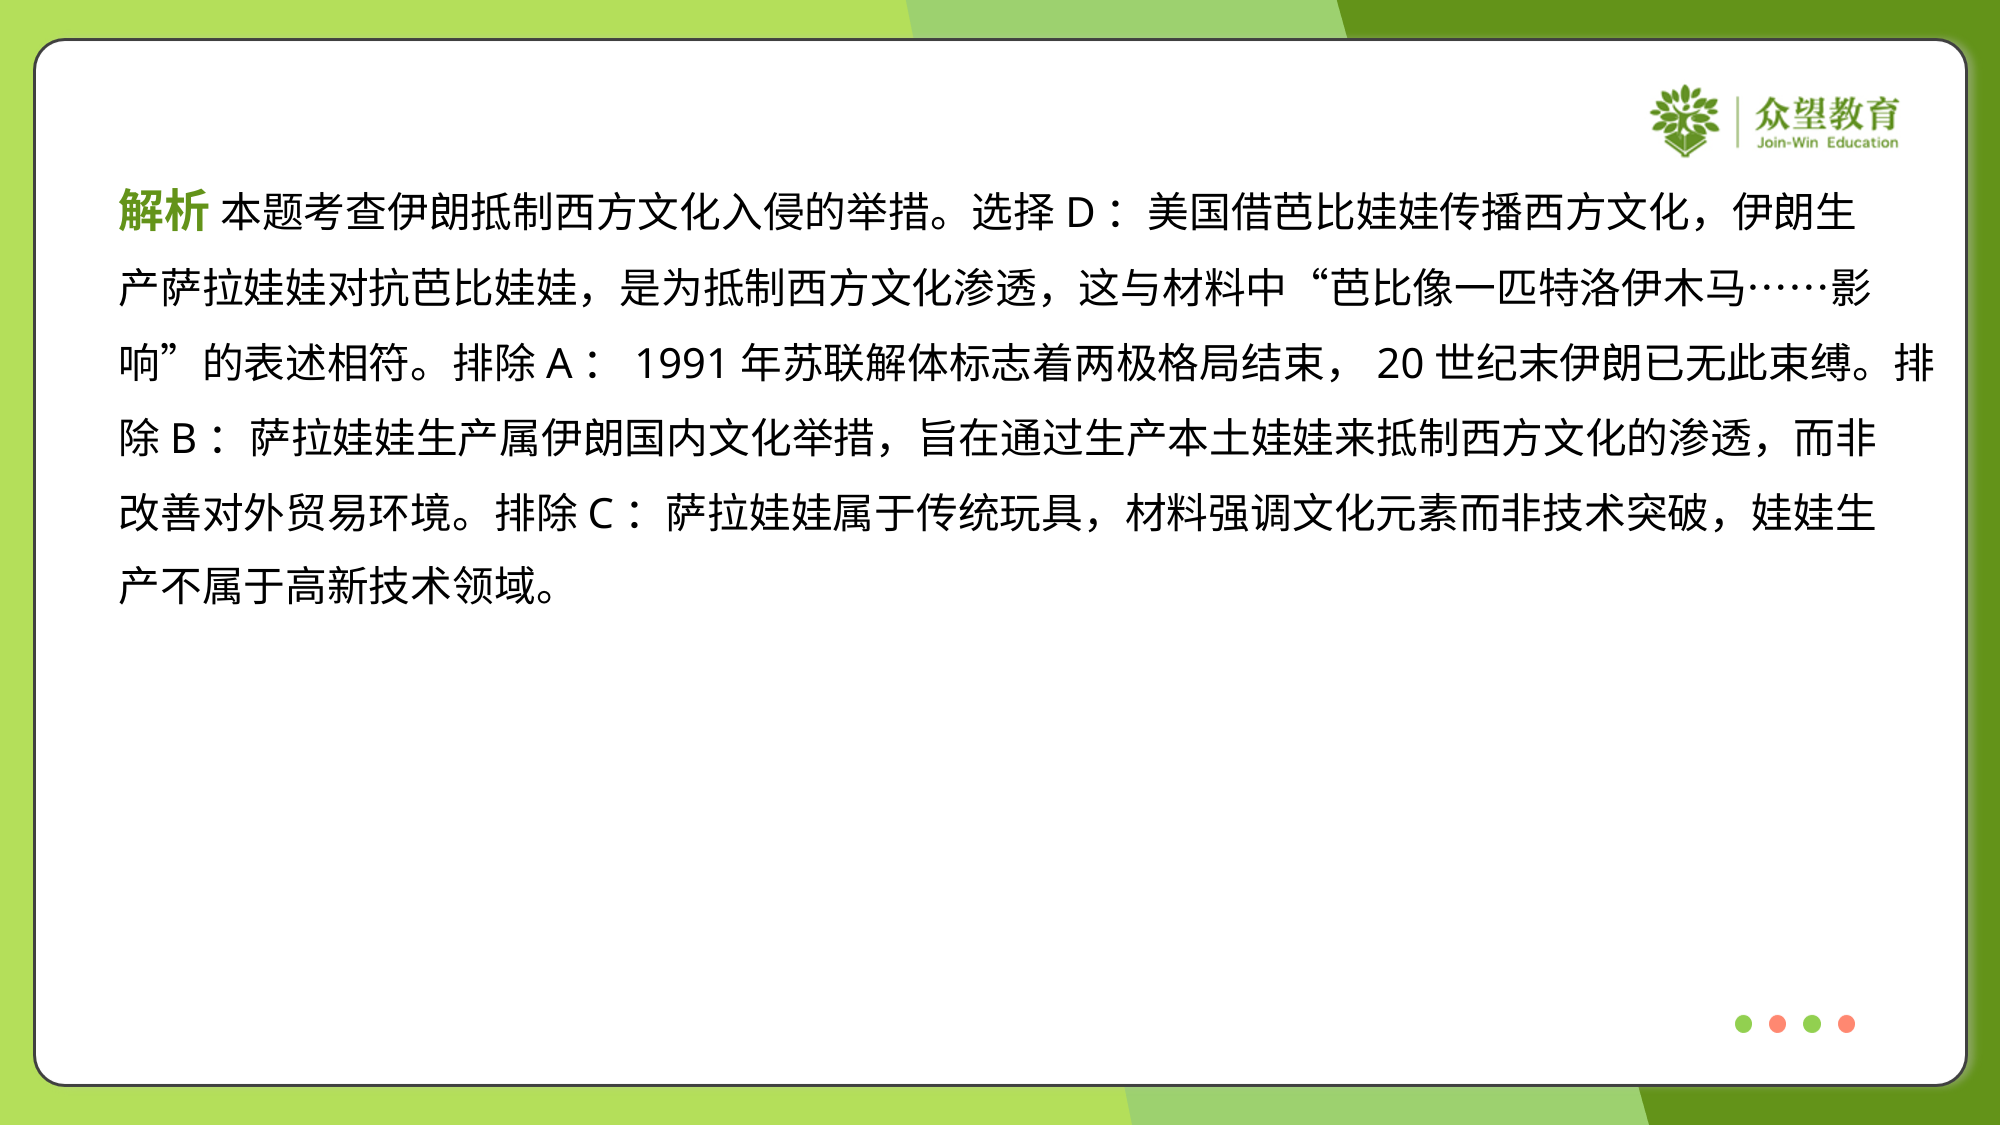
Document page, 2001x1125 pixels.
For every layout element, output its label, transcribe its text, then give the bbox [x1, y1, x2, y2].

text_box 解析 本题考查伊朗抵制西方文化入侵的举措。选择D：美国借芭比娃娃传播西方文化，伊朗生 产萨拉娃娃对抗芭比娃娃，是为抵制西方文化渗透，这与材料中“芭比像一匹特洛伊木马……影 响”的表述相符。排除A：1991年苏联解体标志着两极格局结束，20世纪末伊朗已无此束缚。排 除B：萨拉娃娃生产属伊朗国内文化举措，旨在通过生产本土娃娃来抵制西方文化的渗透，而非 改善对外贸易环境。排除C：萨拉娃娃属于传统玩具，材料强调文化元素而非技术突破，娃娃生 产不属于高新技术领域。 [118, 159, 1883, 602]
picture [0, 0, 2000, 1125]
